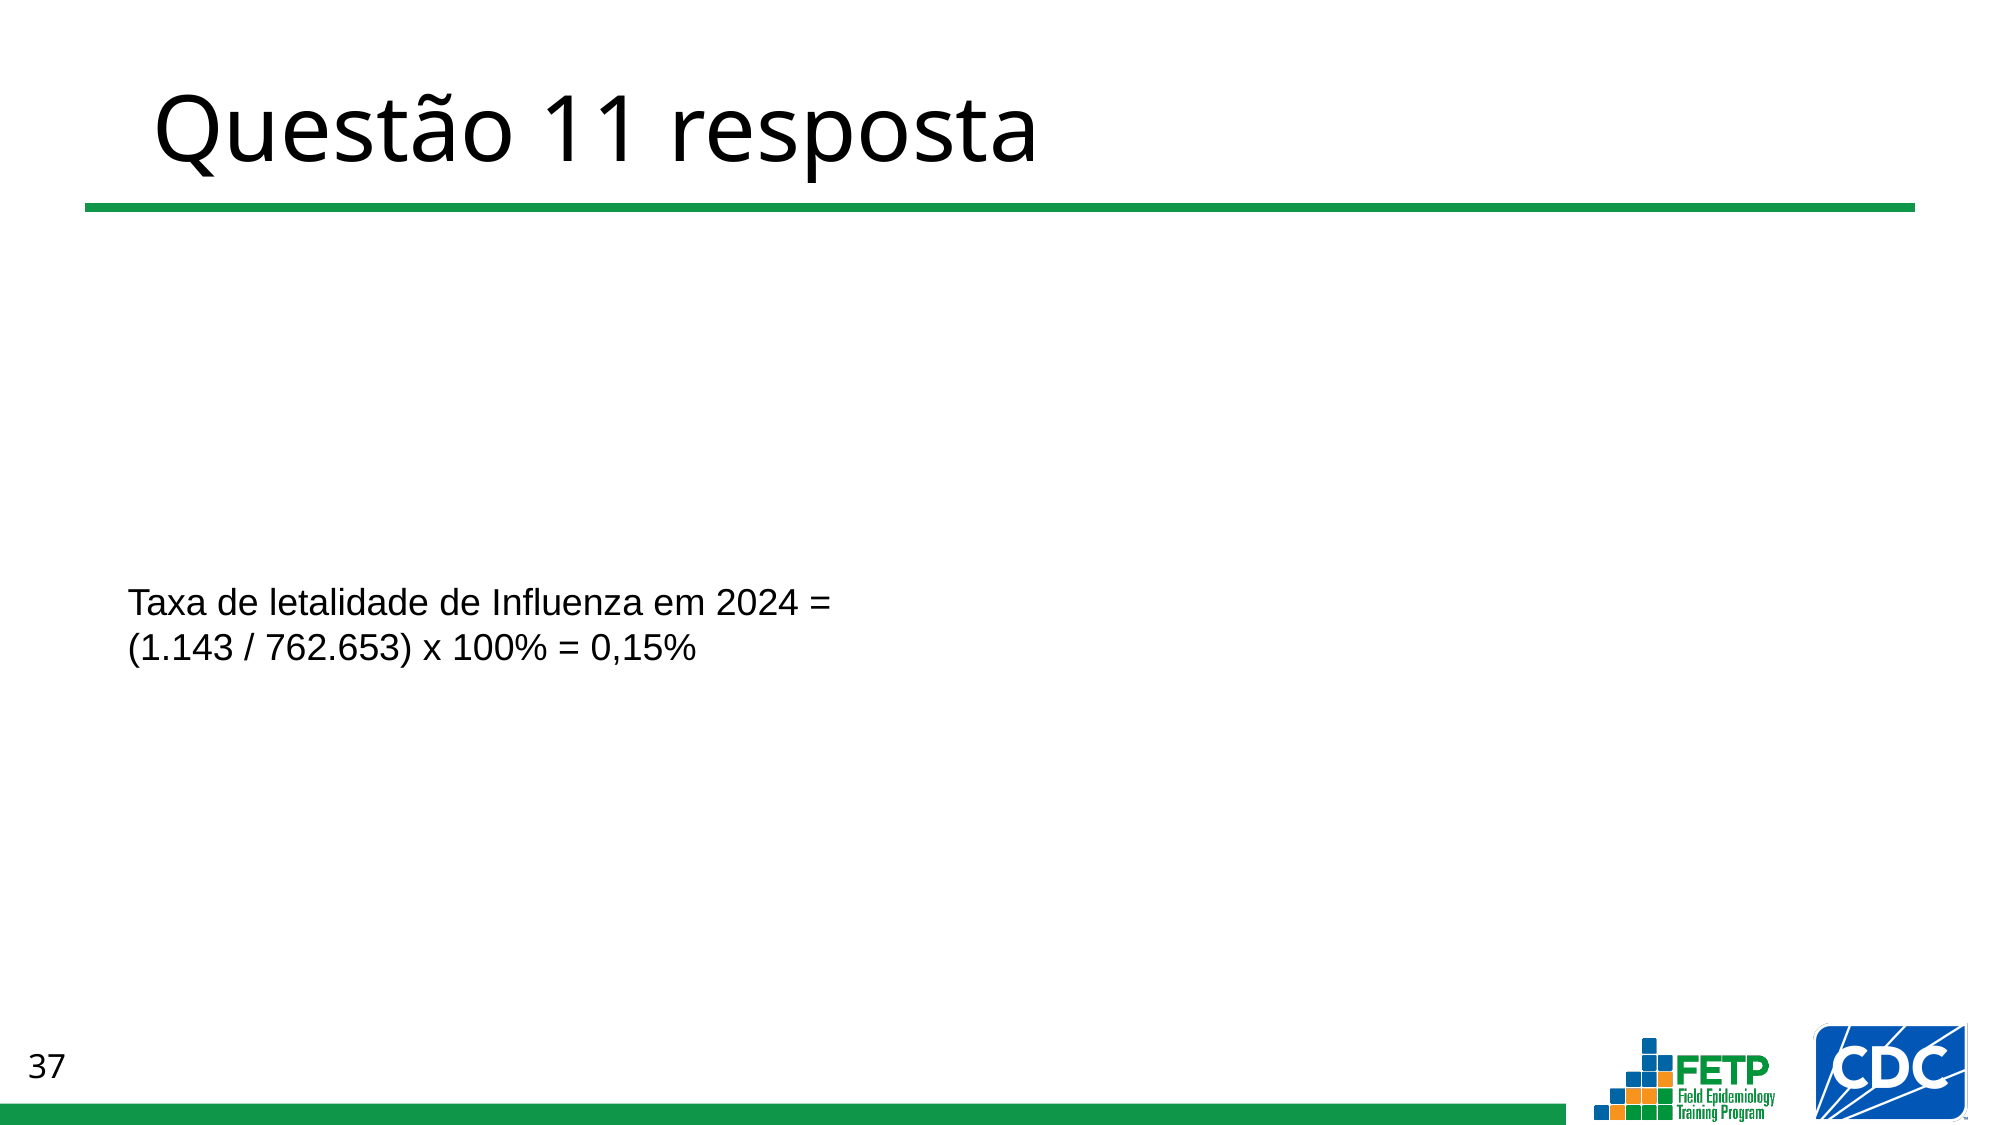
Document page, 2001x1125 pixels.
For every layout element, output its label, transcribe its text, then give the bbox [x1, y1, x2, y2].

picture [1813, 1023, 1968, 1122]
list Taxa de letalidade de Influenza em 2024 = (1.143 / 762.653) x 100% = 0,15% [113, 242, 1887, 1004]
picture [1594, 1038, 1775, 1122]
title Questão 11 resposta [137, 75, 1863, 207]
